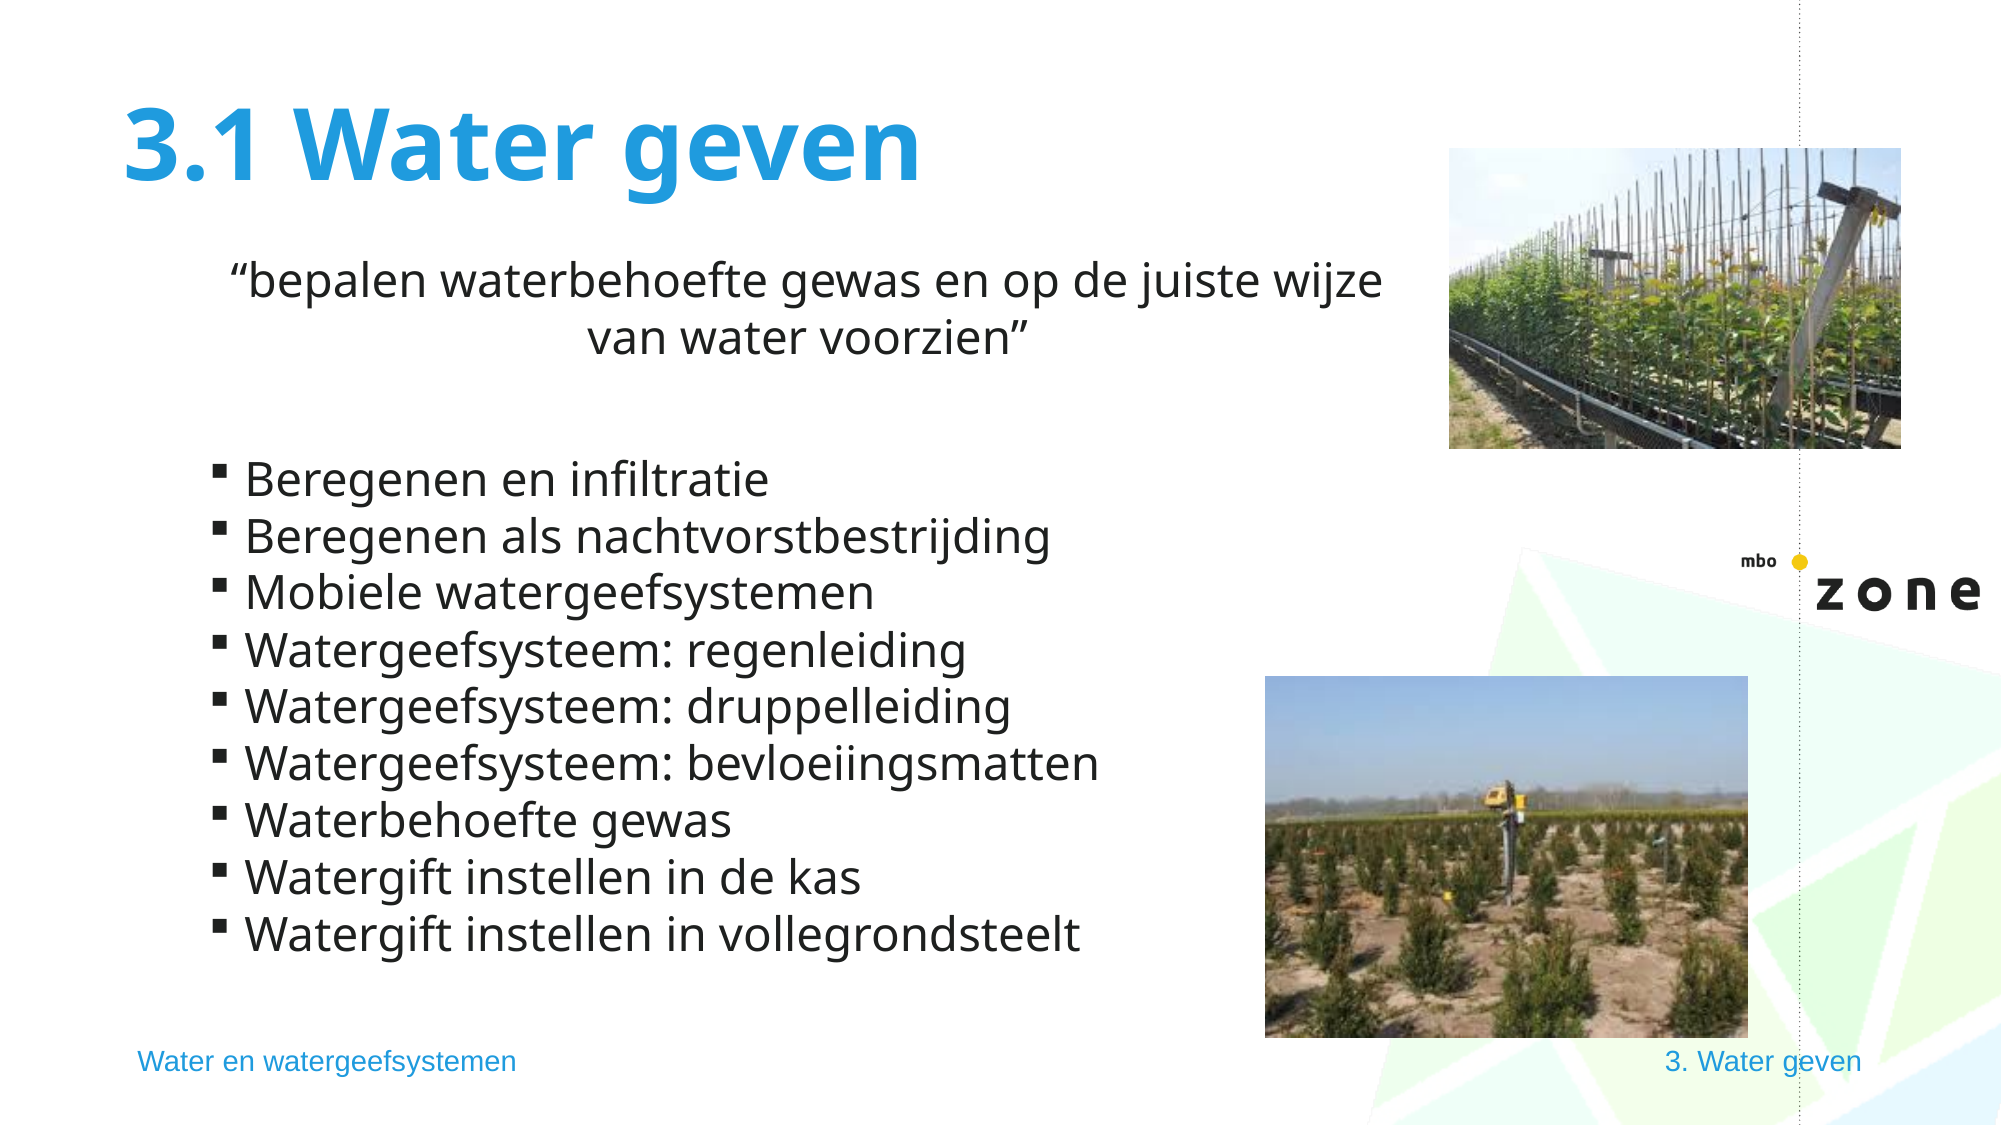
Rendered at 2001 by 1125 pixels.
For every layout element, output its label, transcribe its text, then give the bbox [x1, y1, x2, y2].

title 3.1 Water geven [124, 94, 1607, 272]
list Water en watergeefsystemen [137, 1042, 639, 1103]
picture [1265, 0, 2001, 1125]
list 3. Water geven [1412, 1042, 1863, 1103]
list “bepalen waterbehoefte gewas en op de juiste wijze van water voorzien” Beregenen en infiltratie Beregenen als nachtvorstbestrijding Mobiele watergeefsystemen Watergeefsysteem: regenleiding Watergeefsysteem: druppelleiding Watergeefsysteem: bevloeiingsmatten Waterbehoefte gewas Watergift instellen in de kas Watergift instellen in vollegrondsteelt [137, 249, 1408, 964]
